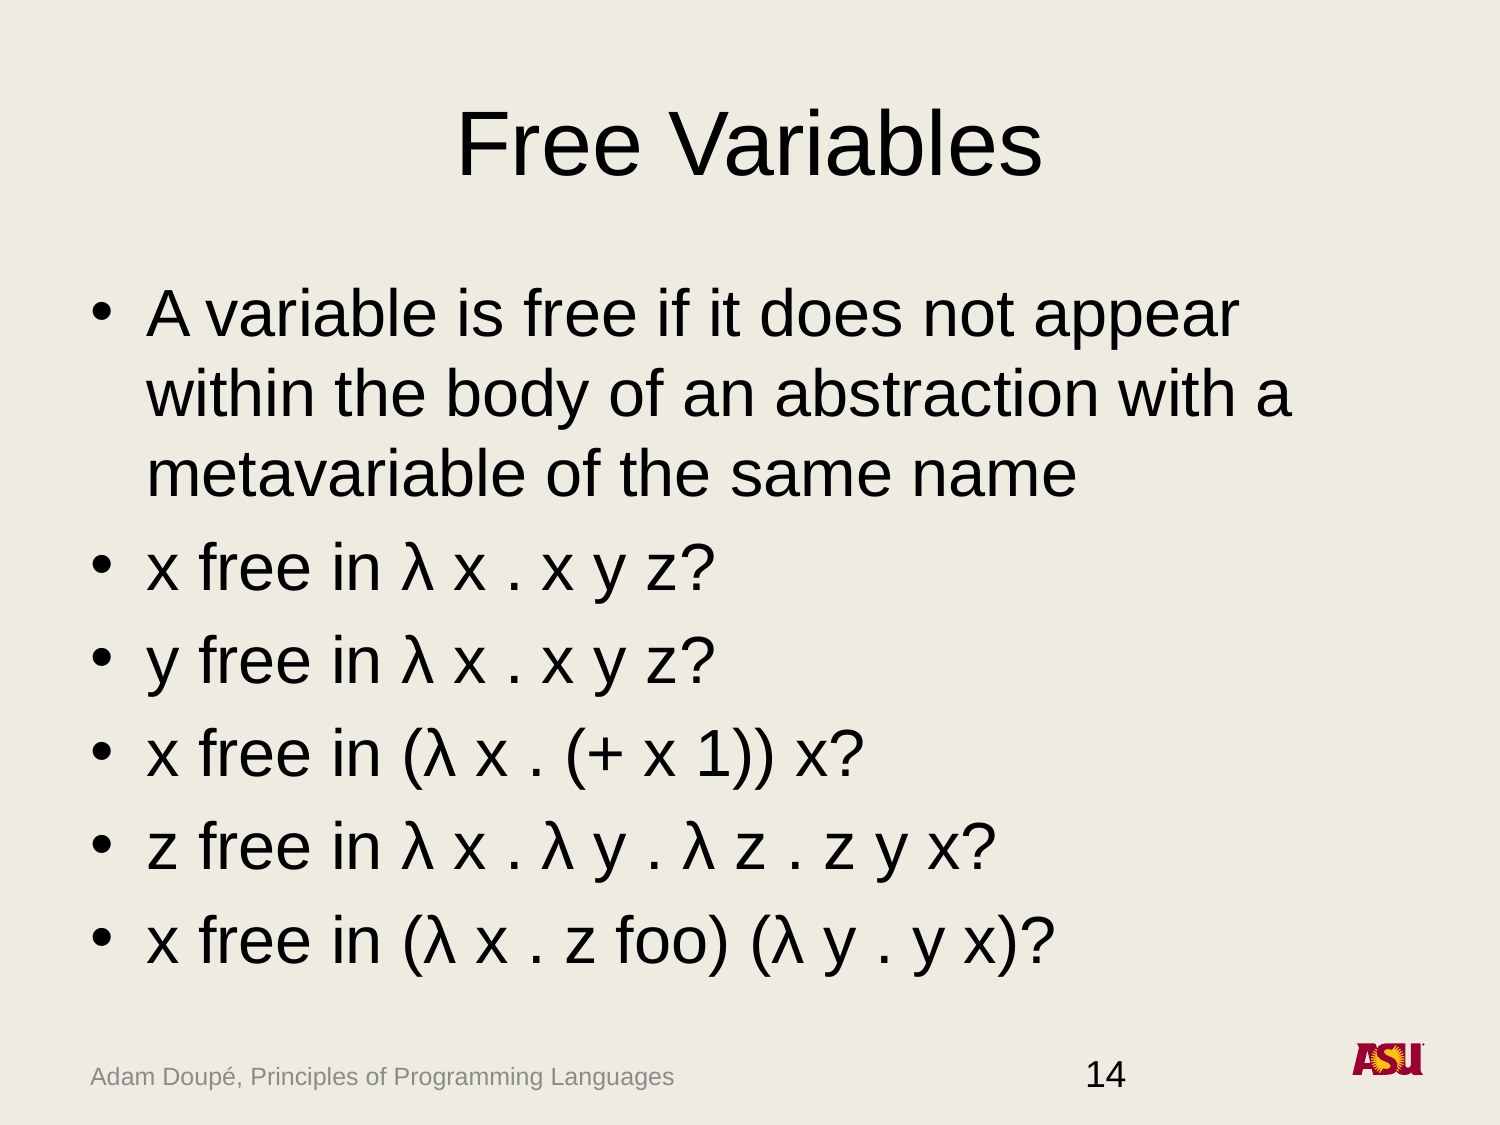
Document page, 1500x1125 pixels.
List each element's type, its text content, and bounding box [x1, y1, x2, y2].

slide_number 14 [1070, 1042, 1421, 1103]
list A variable is free if it does not appear within the body of an abstraction with a metavariable of the same name x free in λ x . x y z? y free in λ x . x y z? x free in (λ x . (+ x 1)) x? z free in λ x . λ y . λ z . z y x? x free in (λ x . z foo) (λ y . y x)? [75, 262, 1425, 1005]
title Free Variables [75, 45, 1425, 233]
